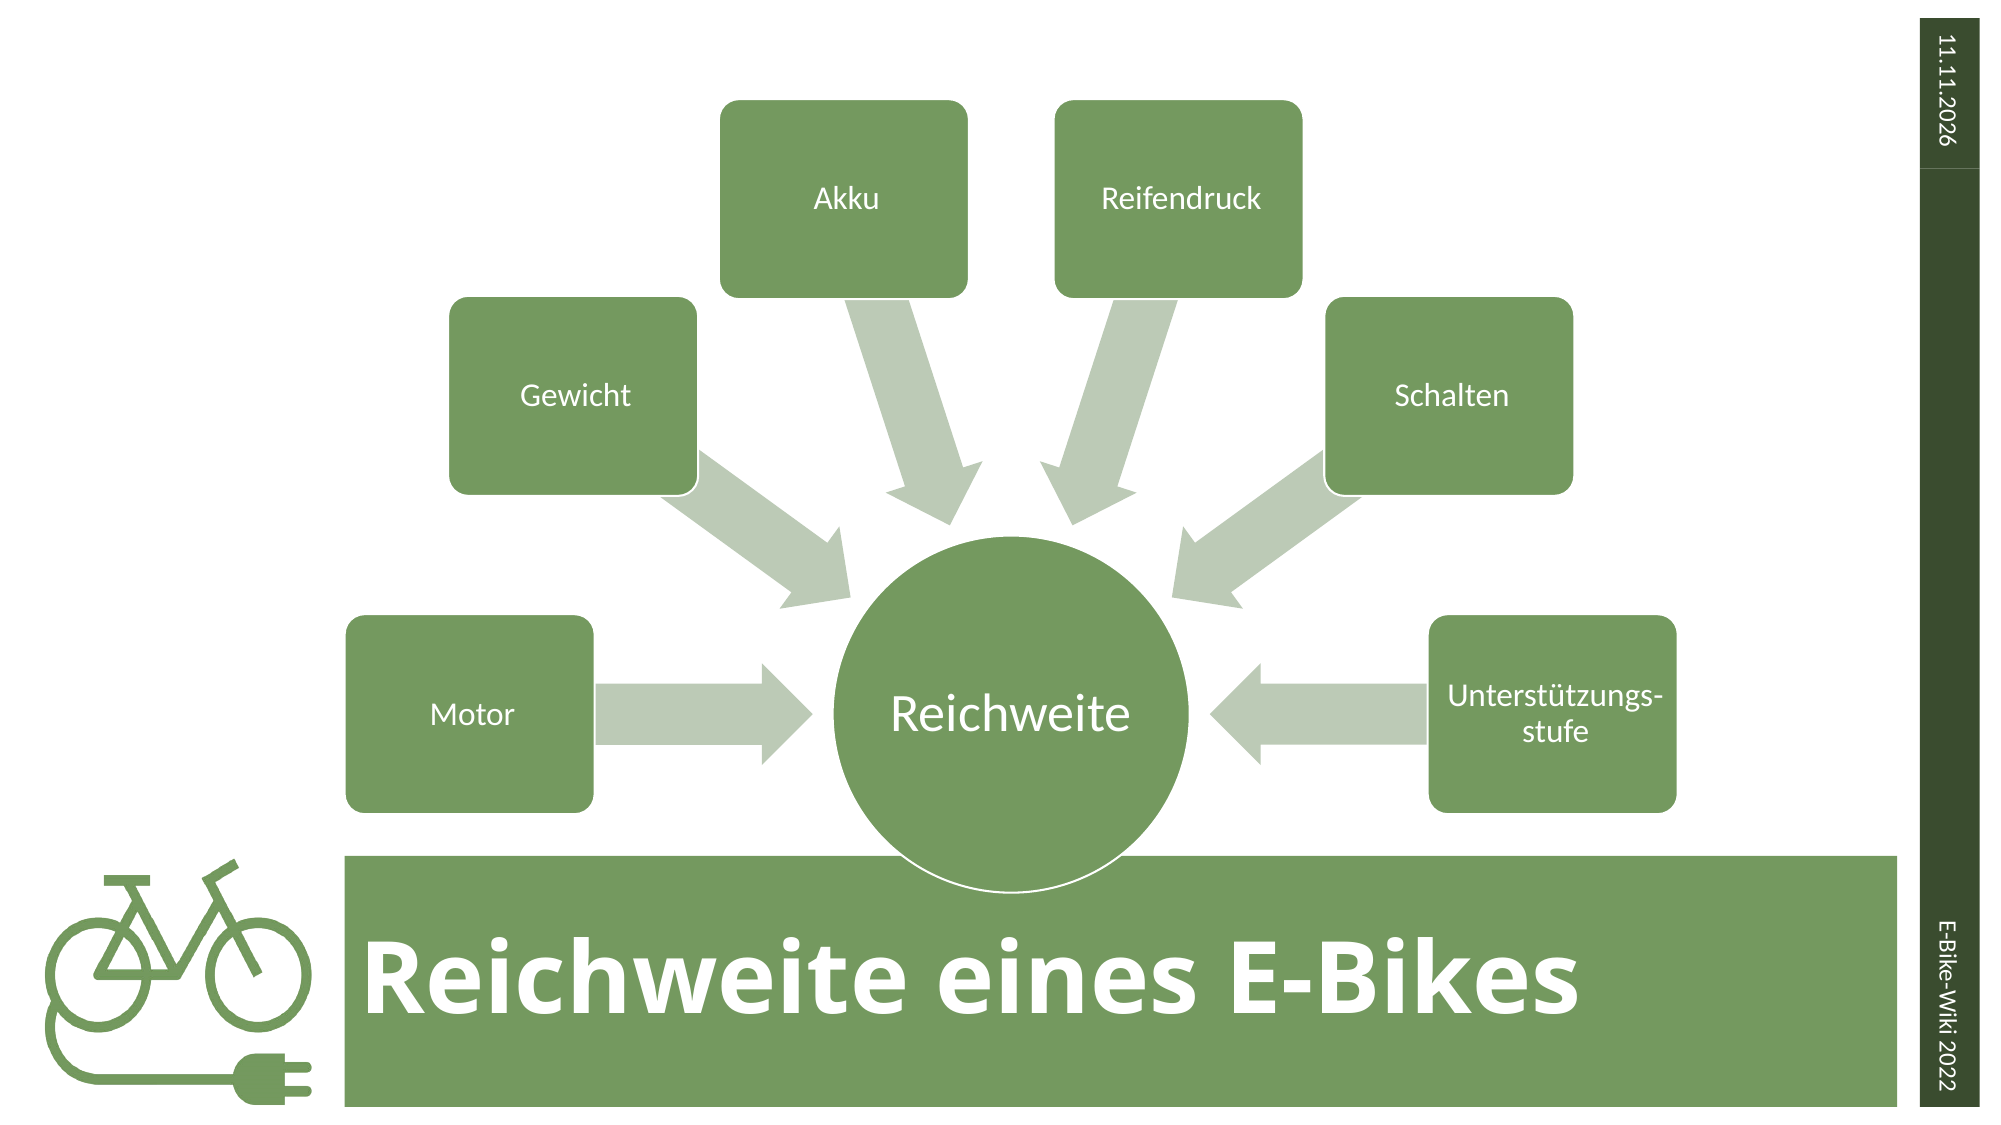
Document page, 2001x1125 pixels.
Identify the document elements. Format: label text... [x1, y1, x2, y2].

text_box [344, 51, 1678, 941]
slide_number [1919, 18, 1980, 168]
picture [22, 813, 334, 1125]
title Reichweite eines E-Bikes [344, 855, 1898, 1107]
footer E-Bike-Wiki 2022 [1919, 168, 1980, 1107]
